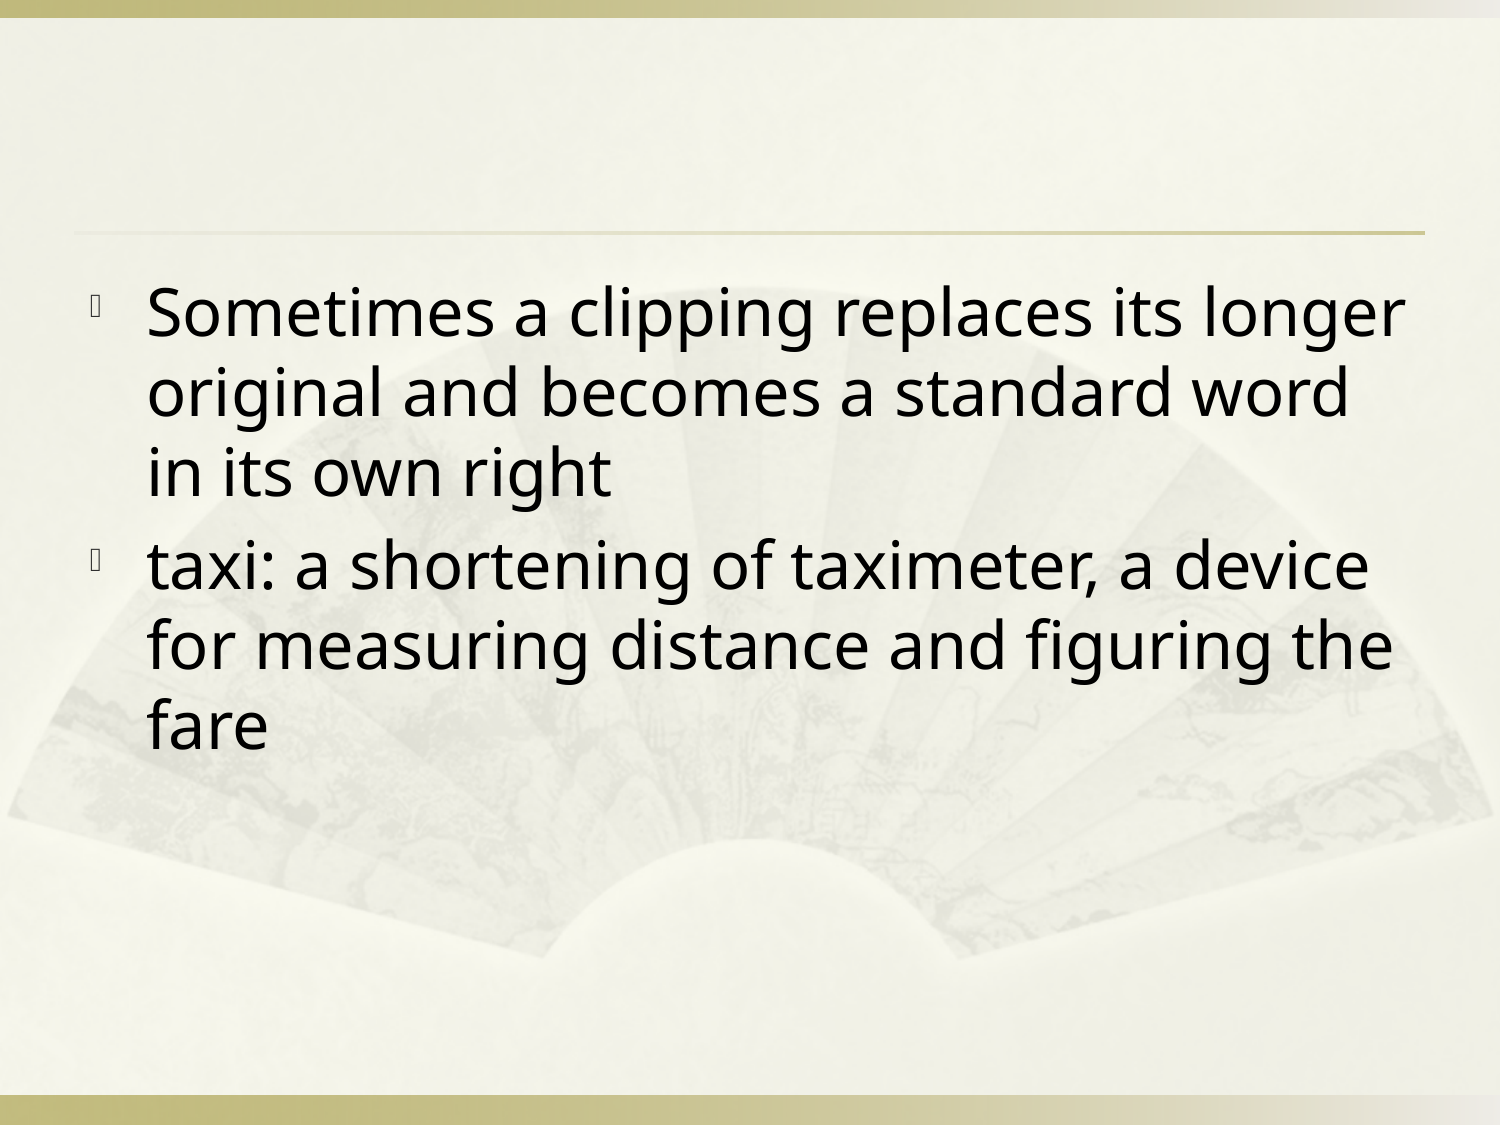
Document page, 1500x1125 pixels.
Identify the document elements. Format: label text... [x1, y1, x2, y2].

list Sometimes a clipping replaces its longer original and becomes a standard word in its own right taxi: a shortening of taximeter, a device for measuring distance and figuring the fare [75, 262, 1425, 1032]
